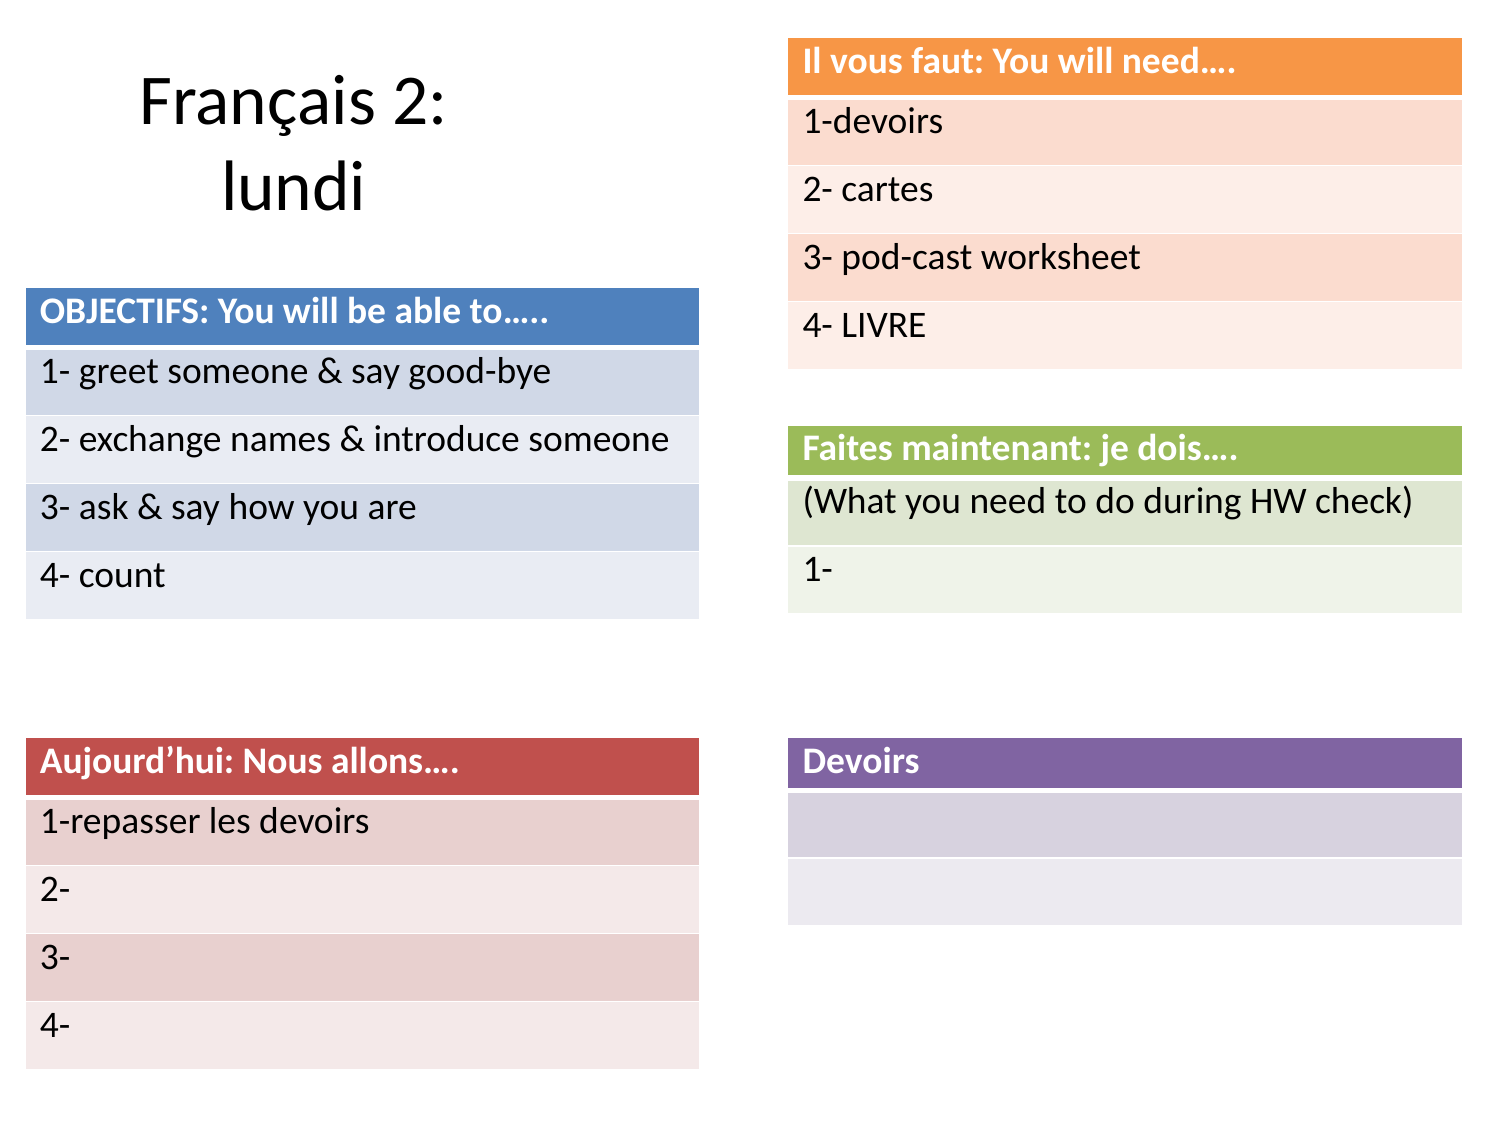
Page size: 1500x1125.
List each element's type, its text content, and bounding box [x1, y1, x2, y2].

table_cell [788, 859, 1462, 925]
table_cell 4- count [26, 552, 699, 619]
table_cell 1- greet someone & say good-bye [26, 350, 699, 415]
table_cell 3- pod-cast worksheet [788, 234, 1462, 301]
title Français 2: lundi [75, 45, 513, 233]
table_cell 2- [26, 866, 699, 933]
table_cell 1-repasser les devoirs [26, 800, 699, 865]
table_cell 2- exchange names & introduce someone [26, 416, 699, 483]
table_cell 4- [26, 1002, 699, 1069]
table_cell (What you need to do during HW check) [788, 481, 1462, 545]
table_cell 2- cartes [788, 166, 1462, 233]
table_header Il vous faut: You will need…. [788, 38, 1462, 95]
table_header OBJECTIFS: You will be able to….. [26, 288, 699, 345]
table_cell 3- [26, 934, 699, 1001]
table_cell 3- ask & say how you are [26, 484, 699, 551]
table_header Devoirs [788, 738, 1462, 788]
table_header Aujourd’hui: Nous allons…. [26, 738, 699, 795]
table_header Faites maintenant: je dois…. [788, 426, 1462, 475]
table_cell 1-devoirs [788, 100, 1462, 165]
table_cell 1- [788, 547, 1462, 613]
table_cell [788, 793, 1462, 857]
table_cell 4- LIVRE [788, 302, 1462, 369]
